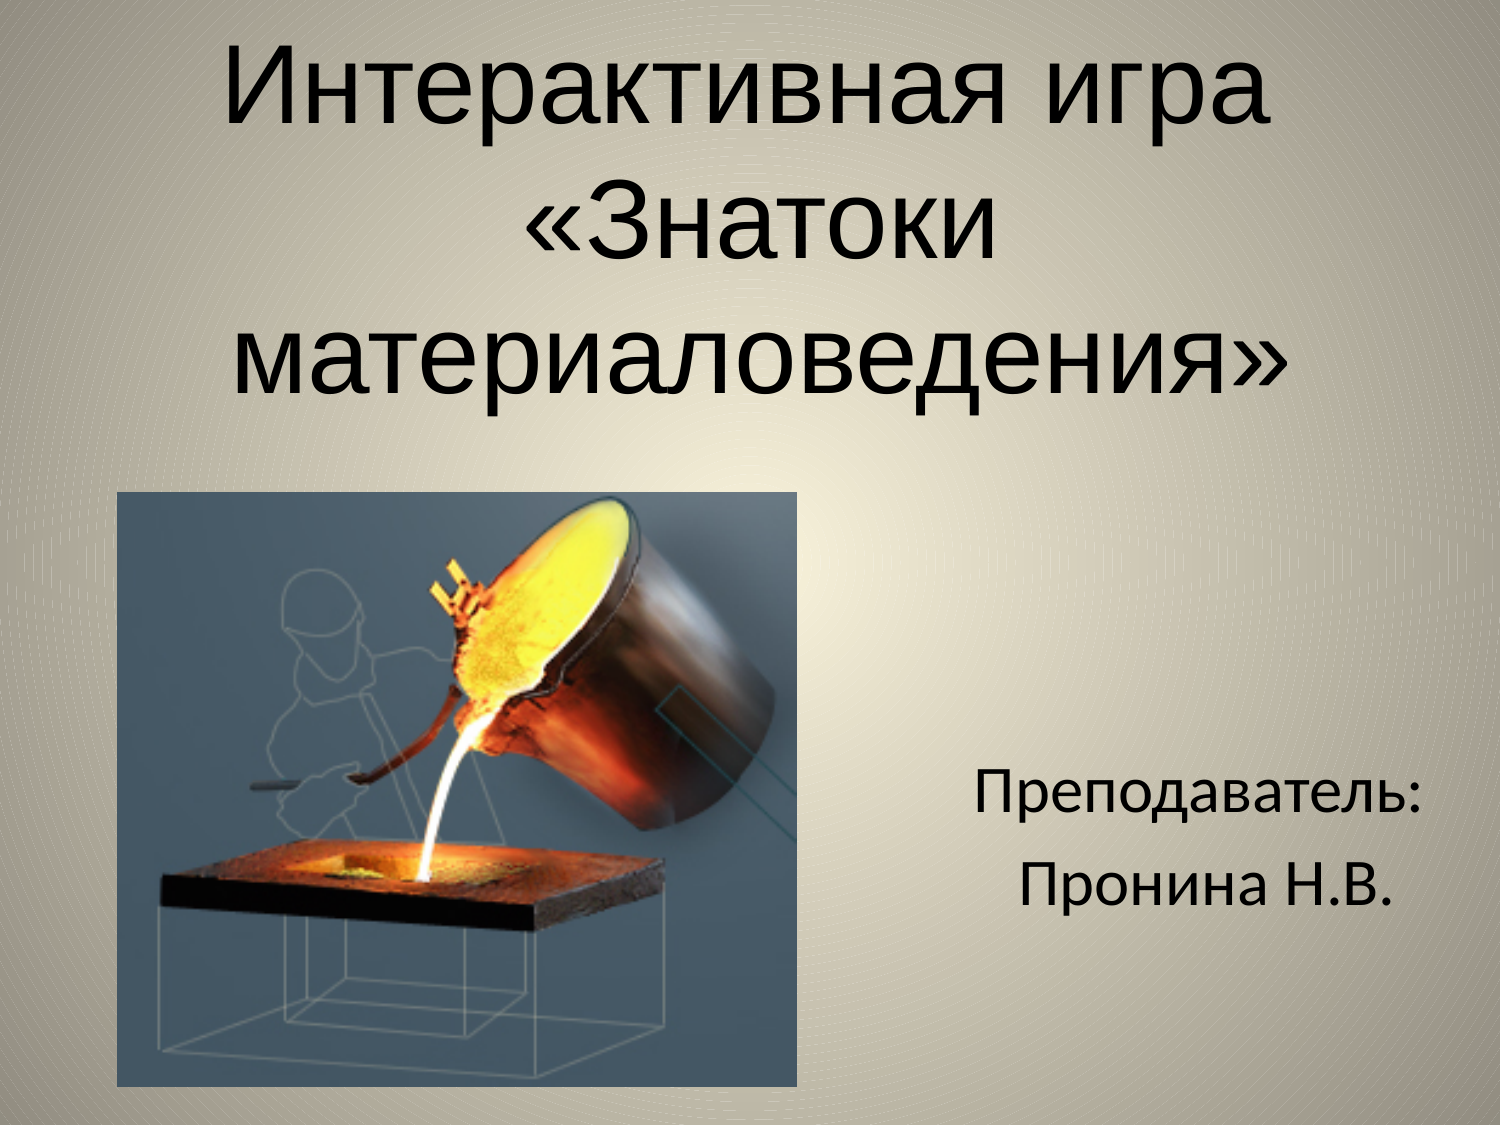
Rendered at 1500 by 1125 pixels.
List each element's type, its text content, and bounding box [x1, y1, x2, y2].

title Интерактивная игра «Знатоки материаловедения» [123, 0, 1400, 592]
picture [116, 491, 798, 1088]
subtitle Преподаватель: Пронина Н.В. [913, 738, 1500, 961]
